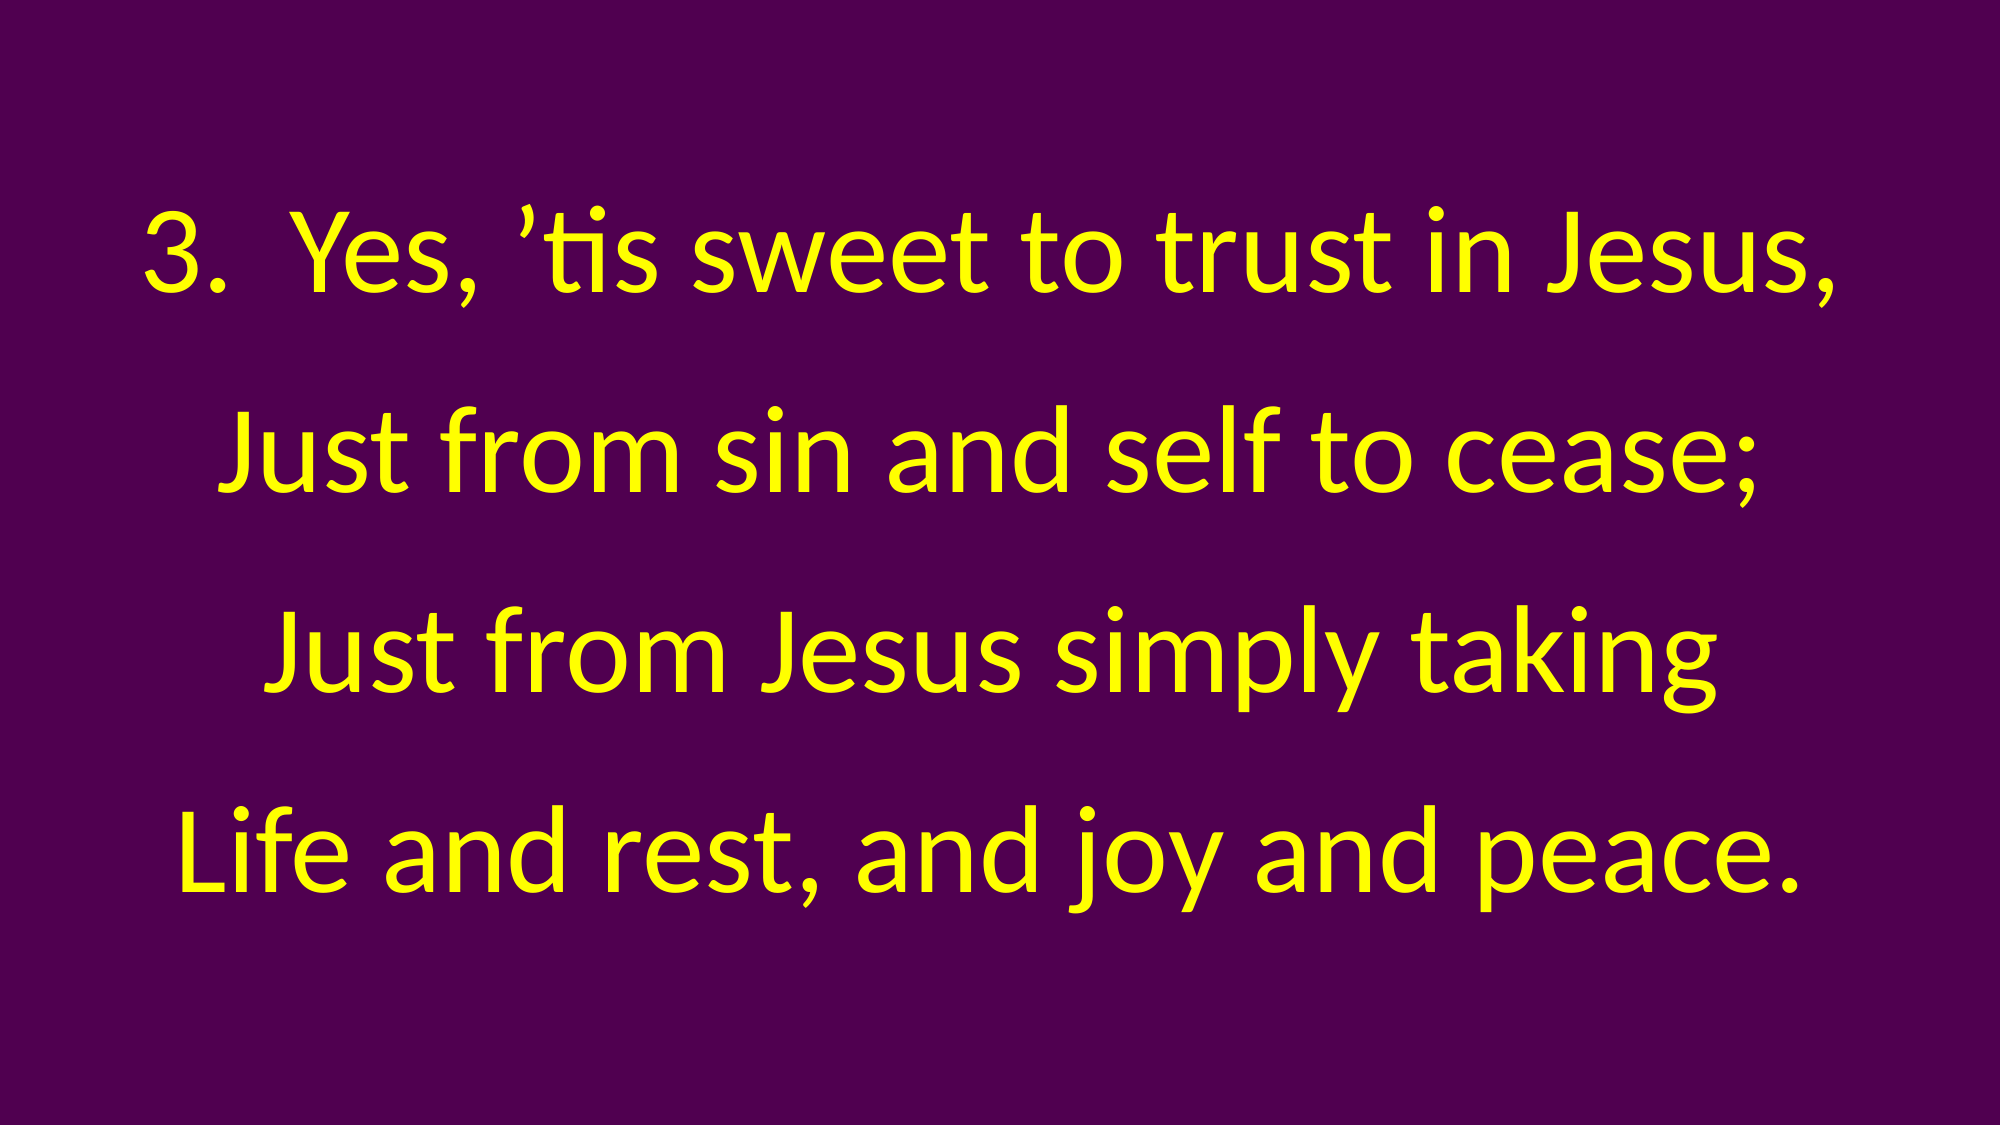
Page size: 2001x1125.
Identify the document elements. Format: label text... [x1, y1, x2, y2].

text_box 3. Yes, ’tis sweet to trust in Jesus, Just from sin and self to cease; Just from Jesus simply taking Life and rest, and joy and peace. [0, 159, 2000, 925]
